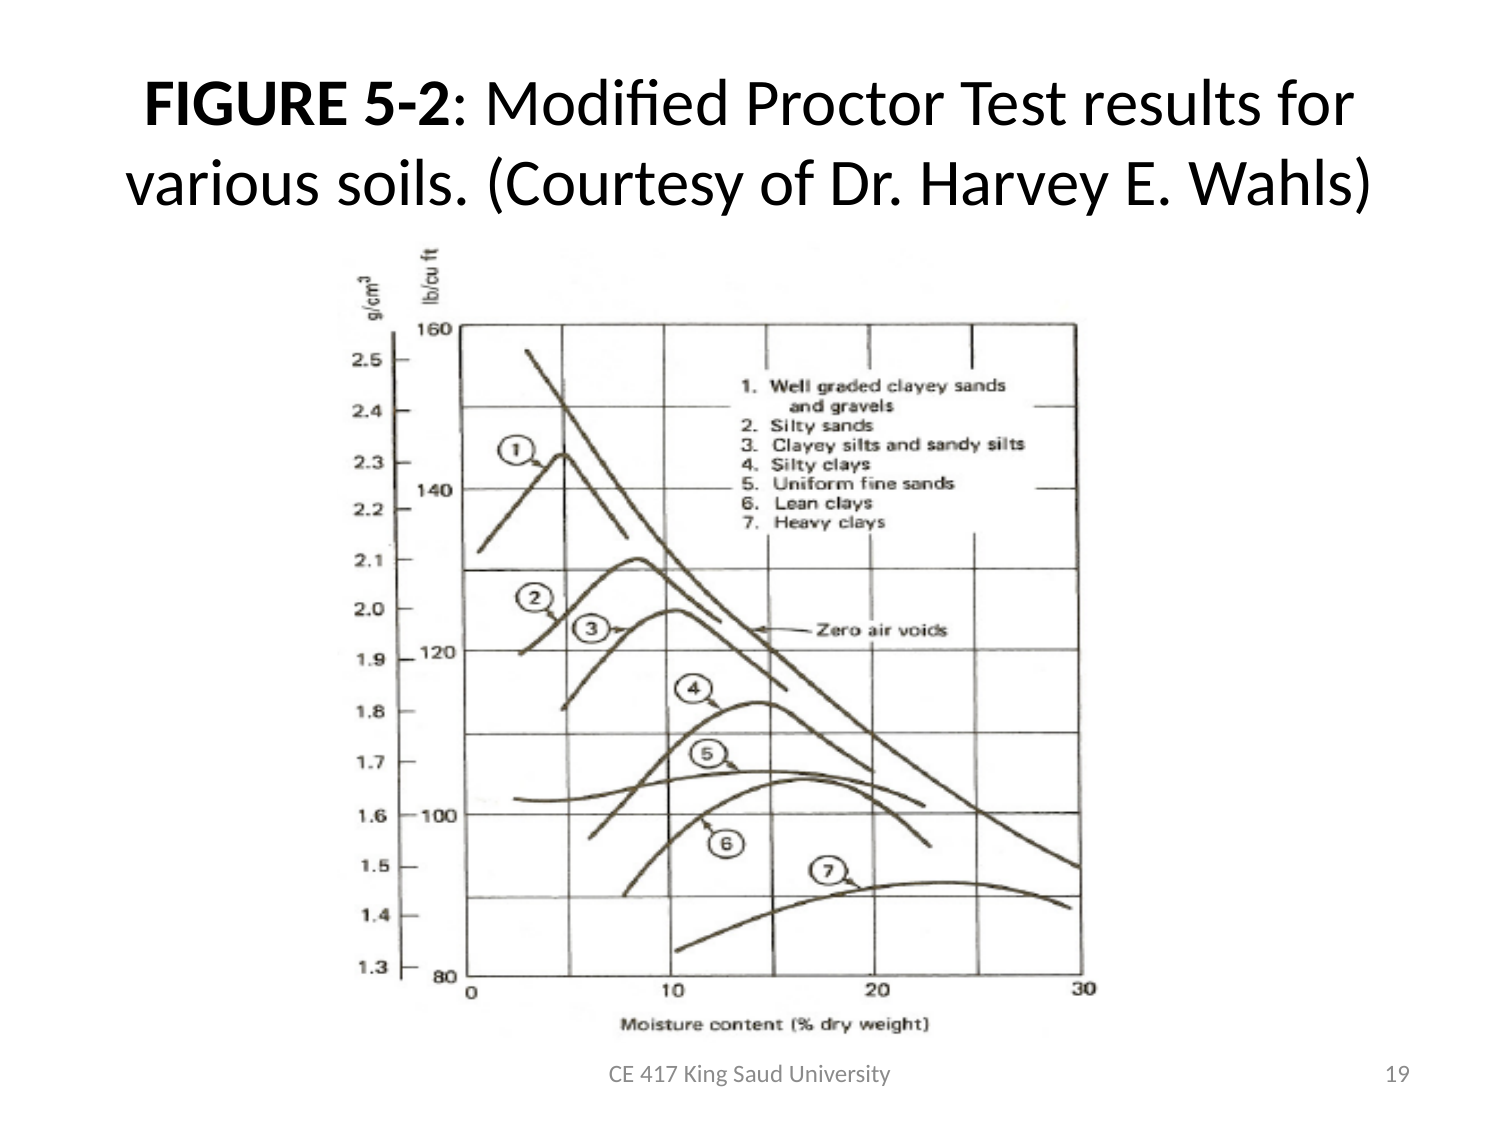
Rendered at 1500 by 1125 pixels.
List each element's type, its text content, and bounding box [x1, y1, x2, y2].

title FIGURE 5-2: Modified Proctor Test results for various soils. (Courtesy of Dr. Harvey E. Wahls) [75, 45, 1425, 233]
slide_number 19 [1074, 1042, 1425, 1103]
footer CE 417 King Saud University [512, 1052, 988, 1103]
picture [337, 237, 1101, 1043]
